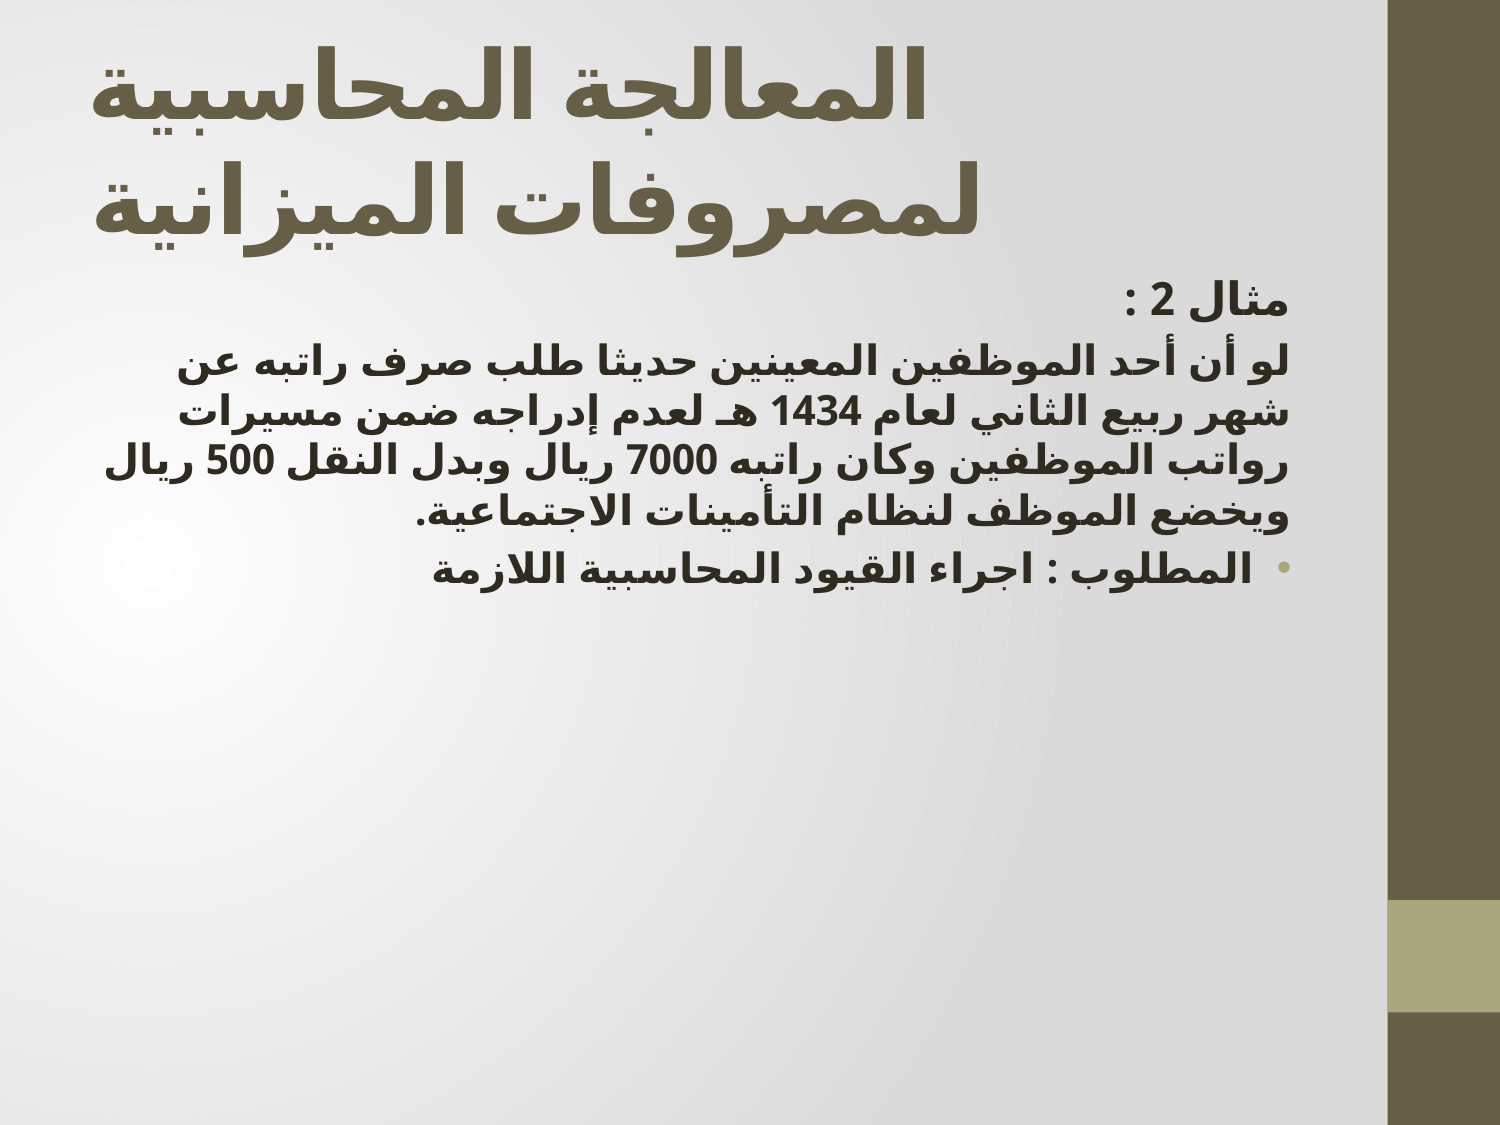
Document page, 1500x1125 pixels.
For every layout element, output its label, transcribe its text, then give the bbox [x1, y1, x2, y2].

list مثال 2 : لو أن أحد الموظفين المعينين حديثا طلب صرف راتبه عن شهر ربيع الثاني لعام 1434 هـ لعدم إدراجه ضمن مسيرات رواتب الموظفين وكان راتبه 7000 ريال وبدل النقل 500 ريال ويخضع الموظف لنظام التأمينات الاجتماعية. المطلوب : اجراء القيود المحاسبية اللازمة [75, 262, 1325, 1050]
title المعالجة المحاسبية لمصروفات الميزانية [75, 45, 1325, 233]
